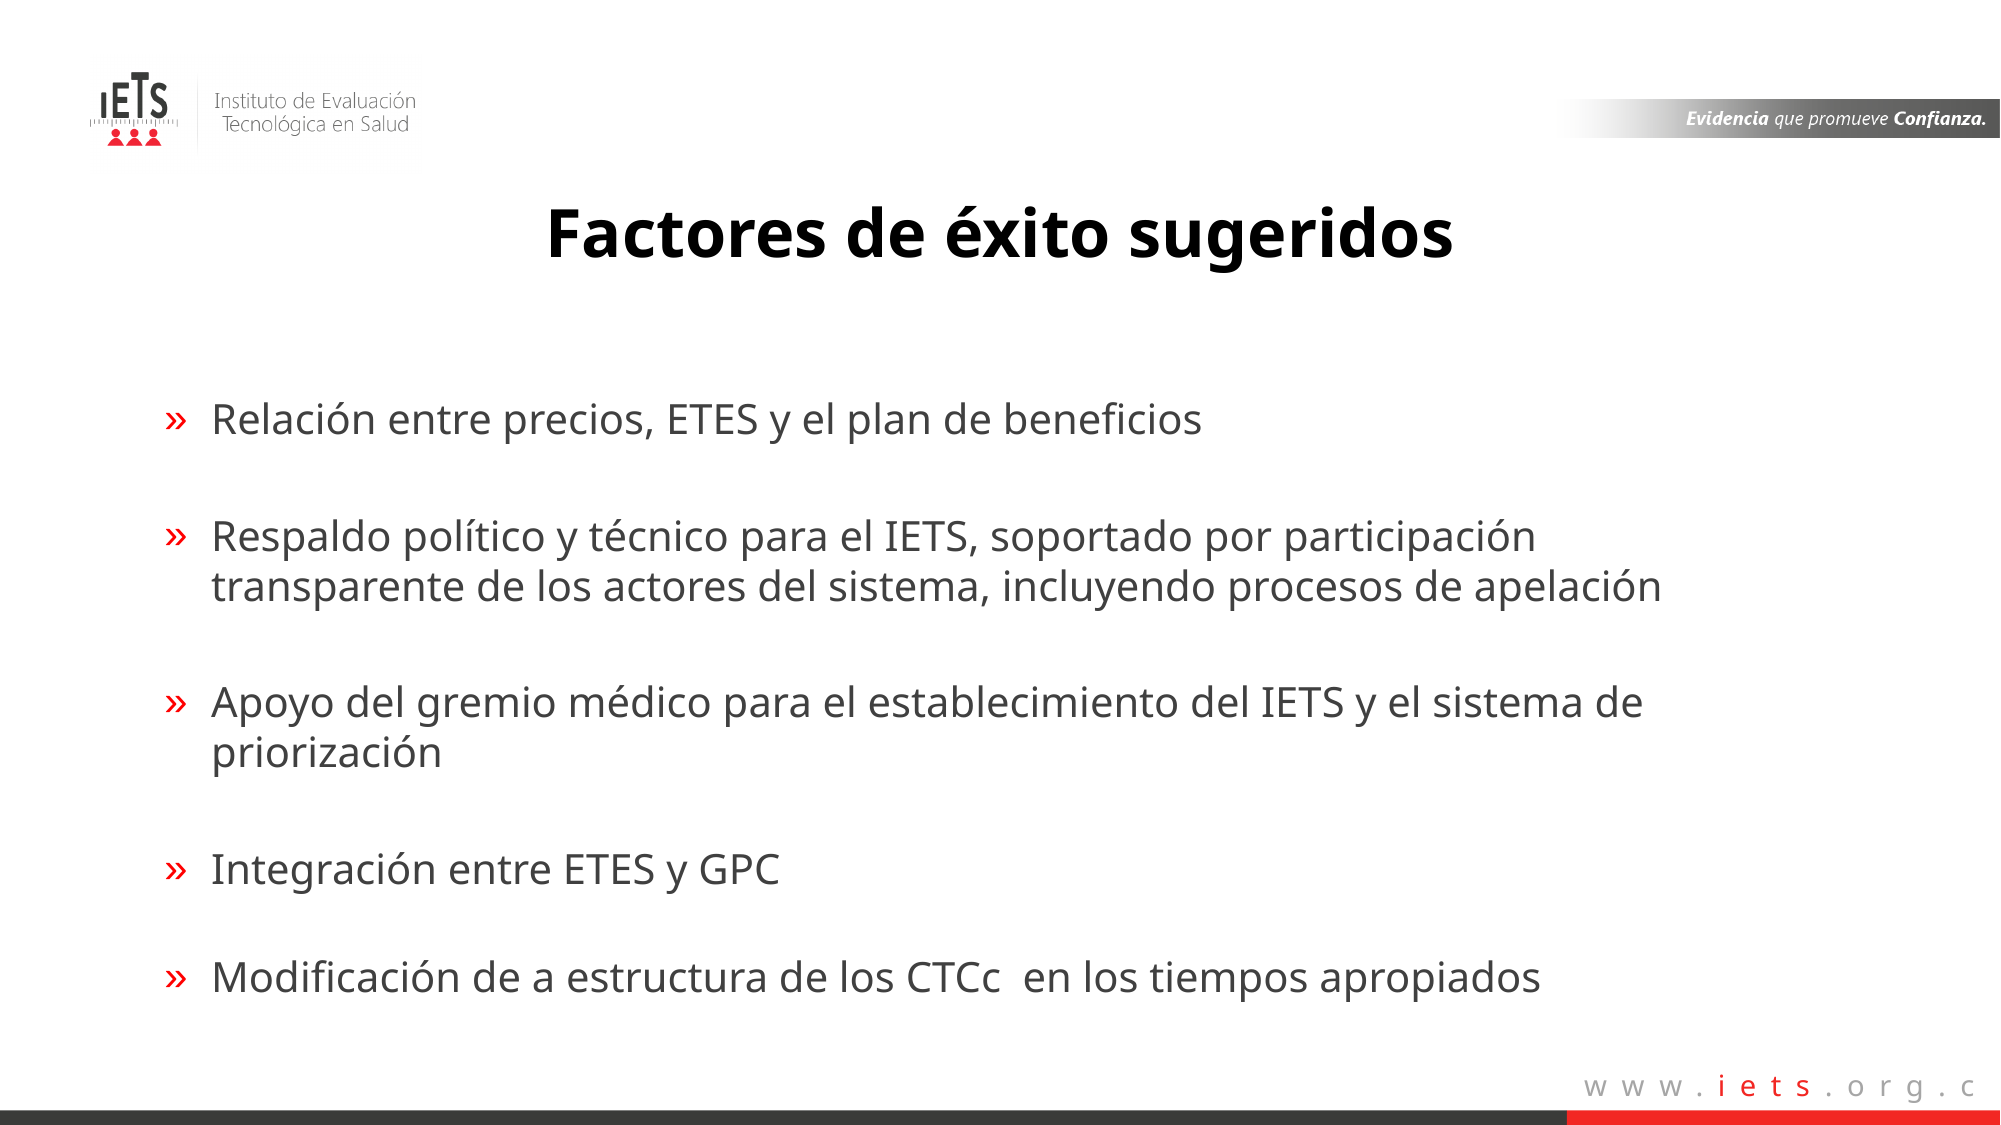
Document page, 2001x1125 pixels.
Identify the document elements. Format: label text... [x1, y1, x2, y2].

list Relación entre precios, ETES y el plan de beneficios Respaldo político y técnico para el IETS, soportado por participación transparente de los actores del sistema, incluyendo procesos de apelación Apoyo del gremio médico para el establecimiento del IETS y el sistema de priorización Integración entre ETES y GPC Modificación de a estructura de los CTCc en los tiempos apropiados [149, 385, 1768, 906]
picture [1546, 99, 2000, 138]
text_box Factores de éxito sugeridos [150, 183, 1850, 244]
picture [90, 54, 422, 174]
